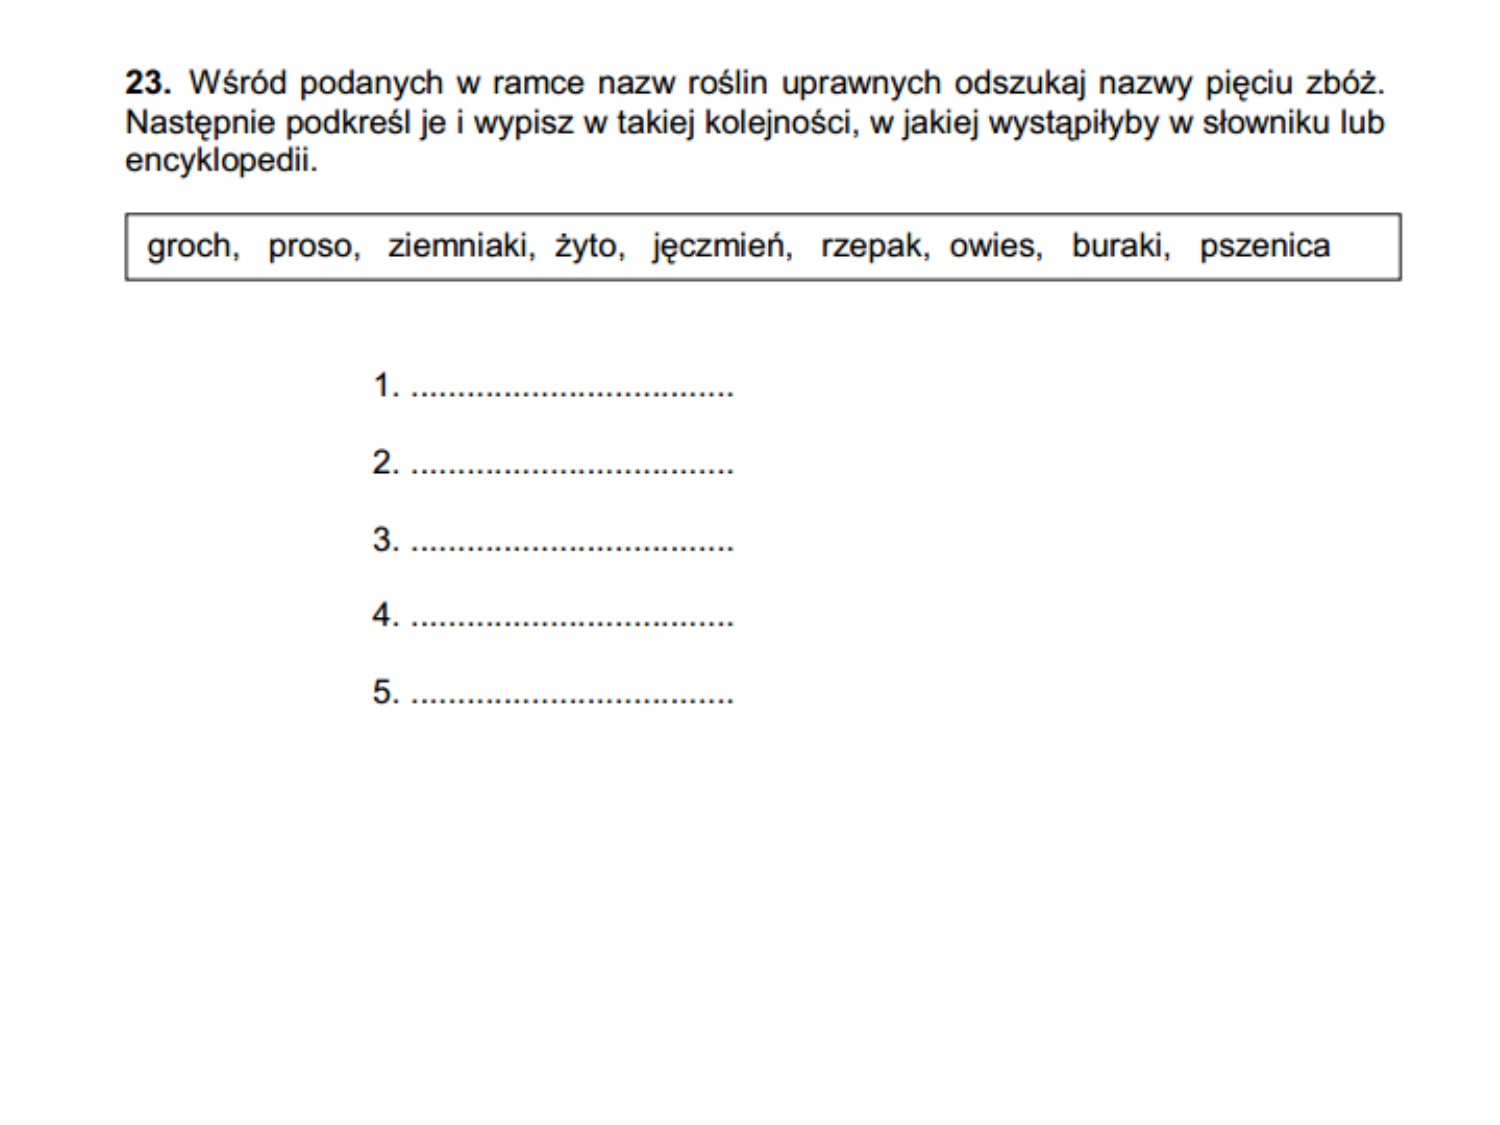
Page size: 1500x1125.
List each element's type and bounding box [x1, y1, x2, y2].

picture [100, 42, 1437, 735]
